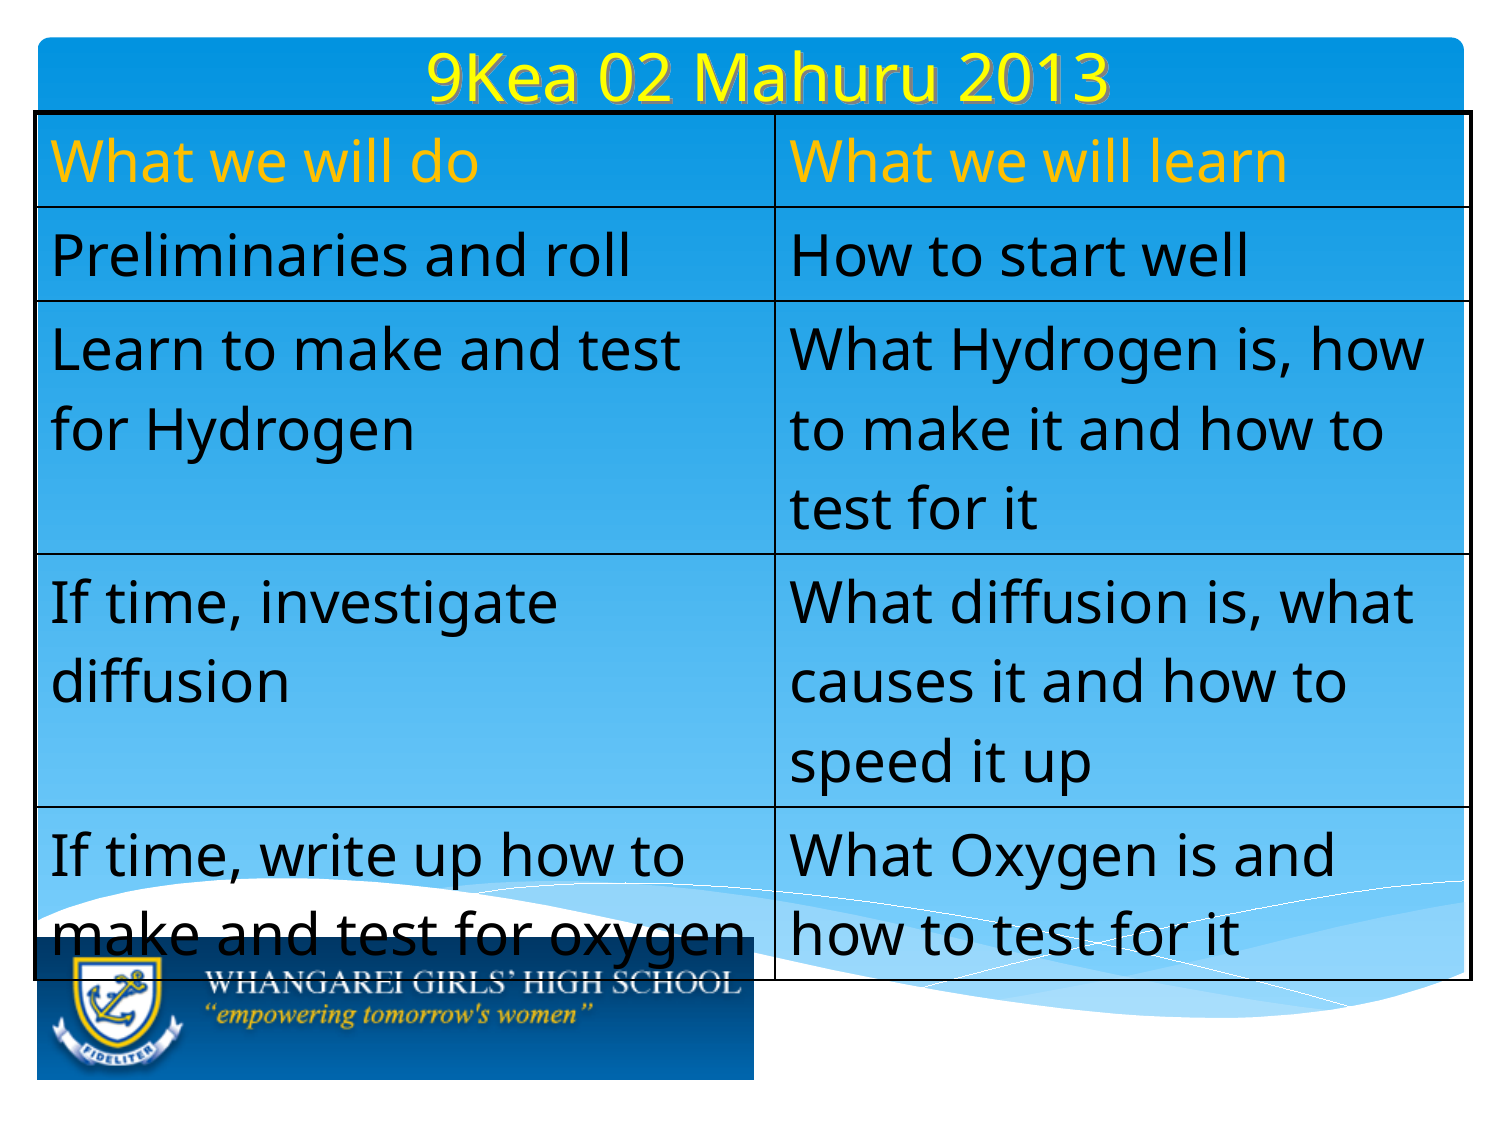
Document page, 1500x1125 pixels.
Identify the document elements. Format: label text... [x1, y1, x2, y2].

table_cell If time, write up how to make and test for oxygen [37, 808, 774, 979]
table_cell Learn to make and test for Hydrogen [37, 302, 774, 553]
text_box 9Kea 02 Mahuru 2013 [162, 24, 1375, 110]
picture [37, 937, 754, 1080]
table_cell Preliminaries and roll [37, 208, 774, 300]
table_cell How to start well [776, 208, 1469, 300]
table_cell What Oxygen is and how to test for it [776, 808, 1469, 979]
table_cell If time, investigate diffusion [37, 555, 774, 806]
table_cell What Hydrogen is, how to make it and how to test for it [776, 302, 1469, 553]
table_cell What diffusion is, what causes it and how to speed it up [776, 555, 1469, 806]
table_header What we will do [37, 115, 774, 206]
table_header What we will learn [776, 115, 1469, 206]
